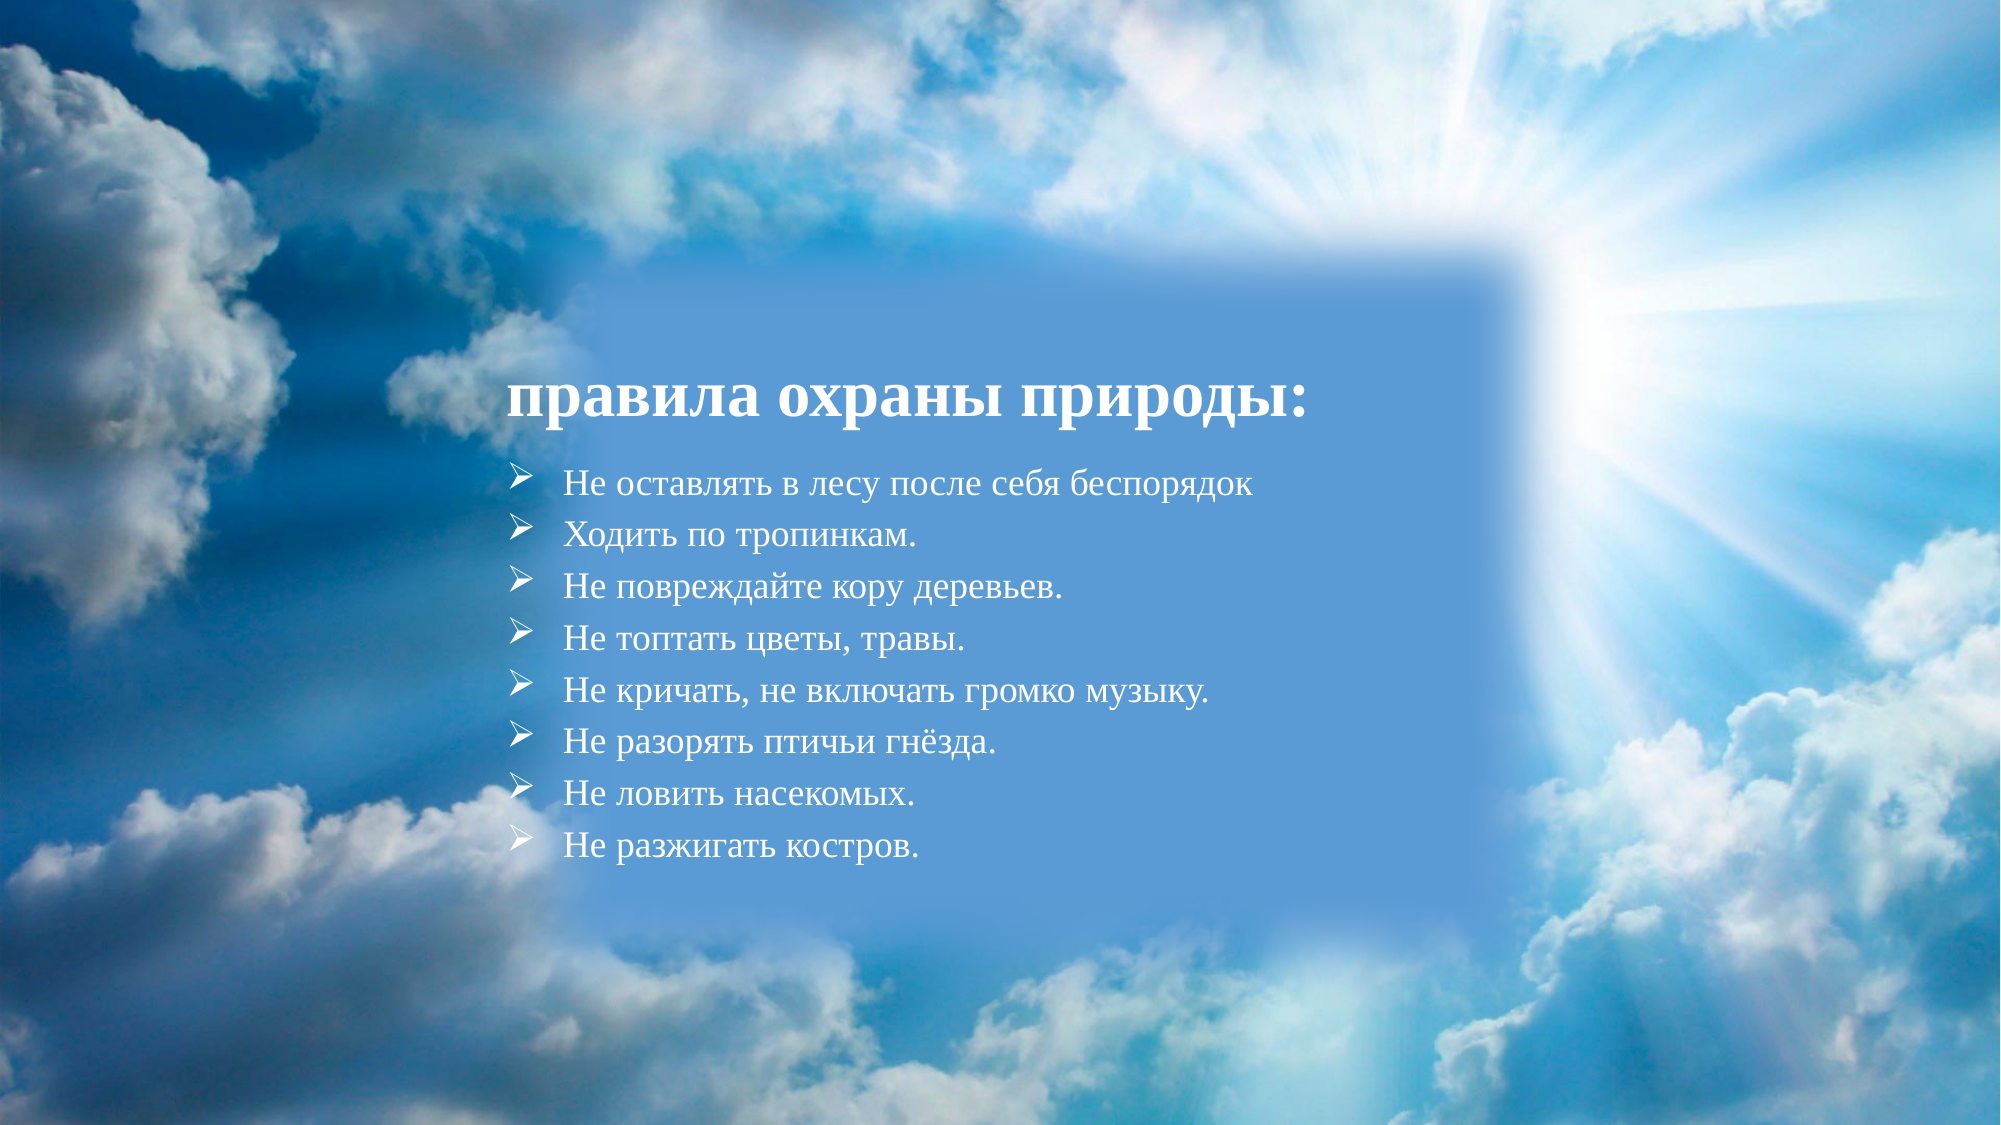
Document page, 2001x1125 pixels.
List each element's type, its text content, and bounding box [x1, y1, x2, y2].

text_box правила охраны природы: Не оставлять в лесу после себя беспорядок Ходить по тропинкам. Не повреждайте кору деревьев. Не топтать цветы, травы. Не кричать, не включать громко музыку. Не разорять птичьи гнёзда. Не ловить насекомых. Не разжигать костров. [600, 295, 1480, 909]
picture [0, 0, 2001, 1125]
text_box Кроноцкий заповедник Владимир Жуков Заповедник на Камчатке, Существует с давних лет; В нём… особые порядки: Посторонним - входа нет. Нет рыбалки, нет охоты, В заповедных тех местах; Не ведутся здесь работы… Дичь не прячется - в лесах. Он размерами огромен, Шире… в мире не сыскать; Ну и местностью укромен, Весь - пешком не прошагать… [591, 286, 1489, 918]
